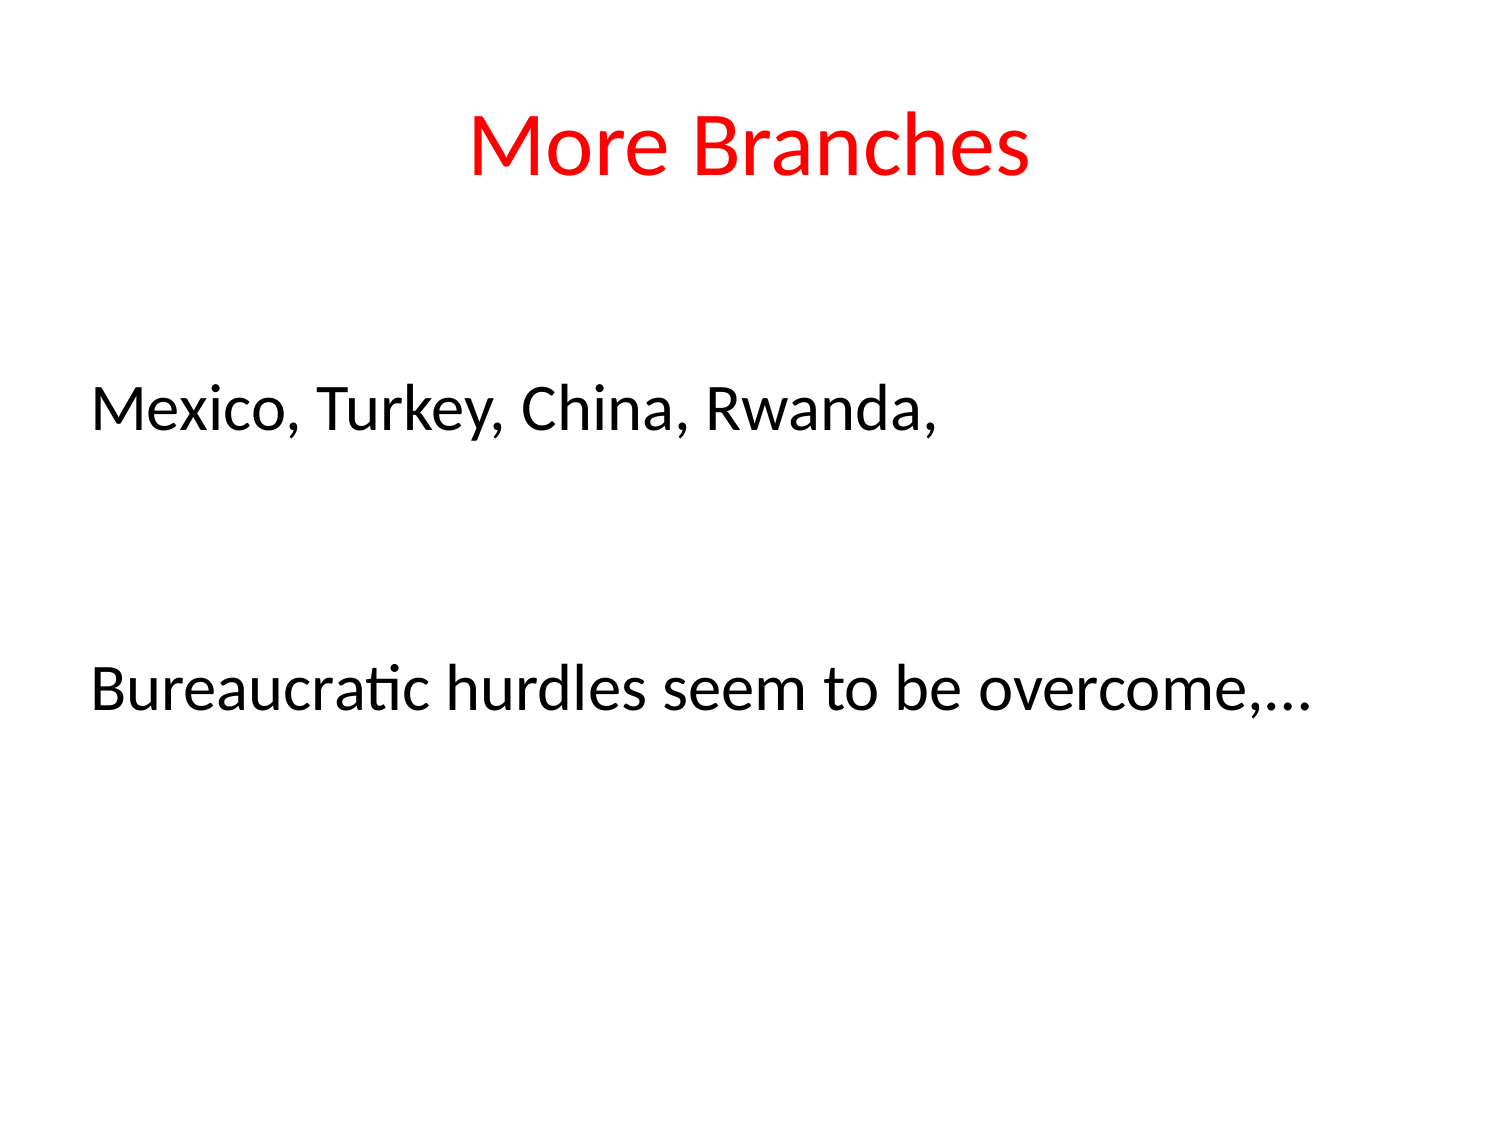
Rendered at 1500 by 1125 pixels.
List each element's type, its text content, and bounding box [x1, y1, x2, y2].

title More Branches [75, 45, 1425, 233]
list Mexico, Turkey, China, Rwanda, Bureaucratic hurdles seem to be overcome,… [75, 262, 1425, 1005]
